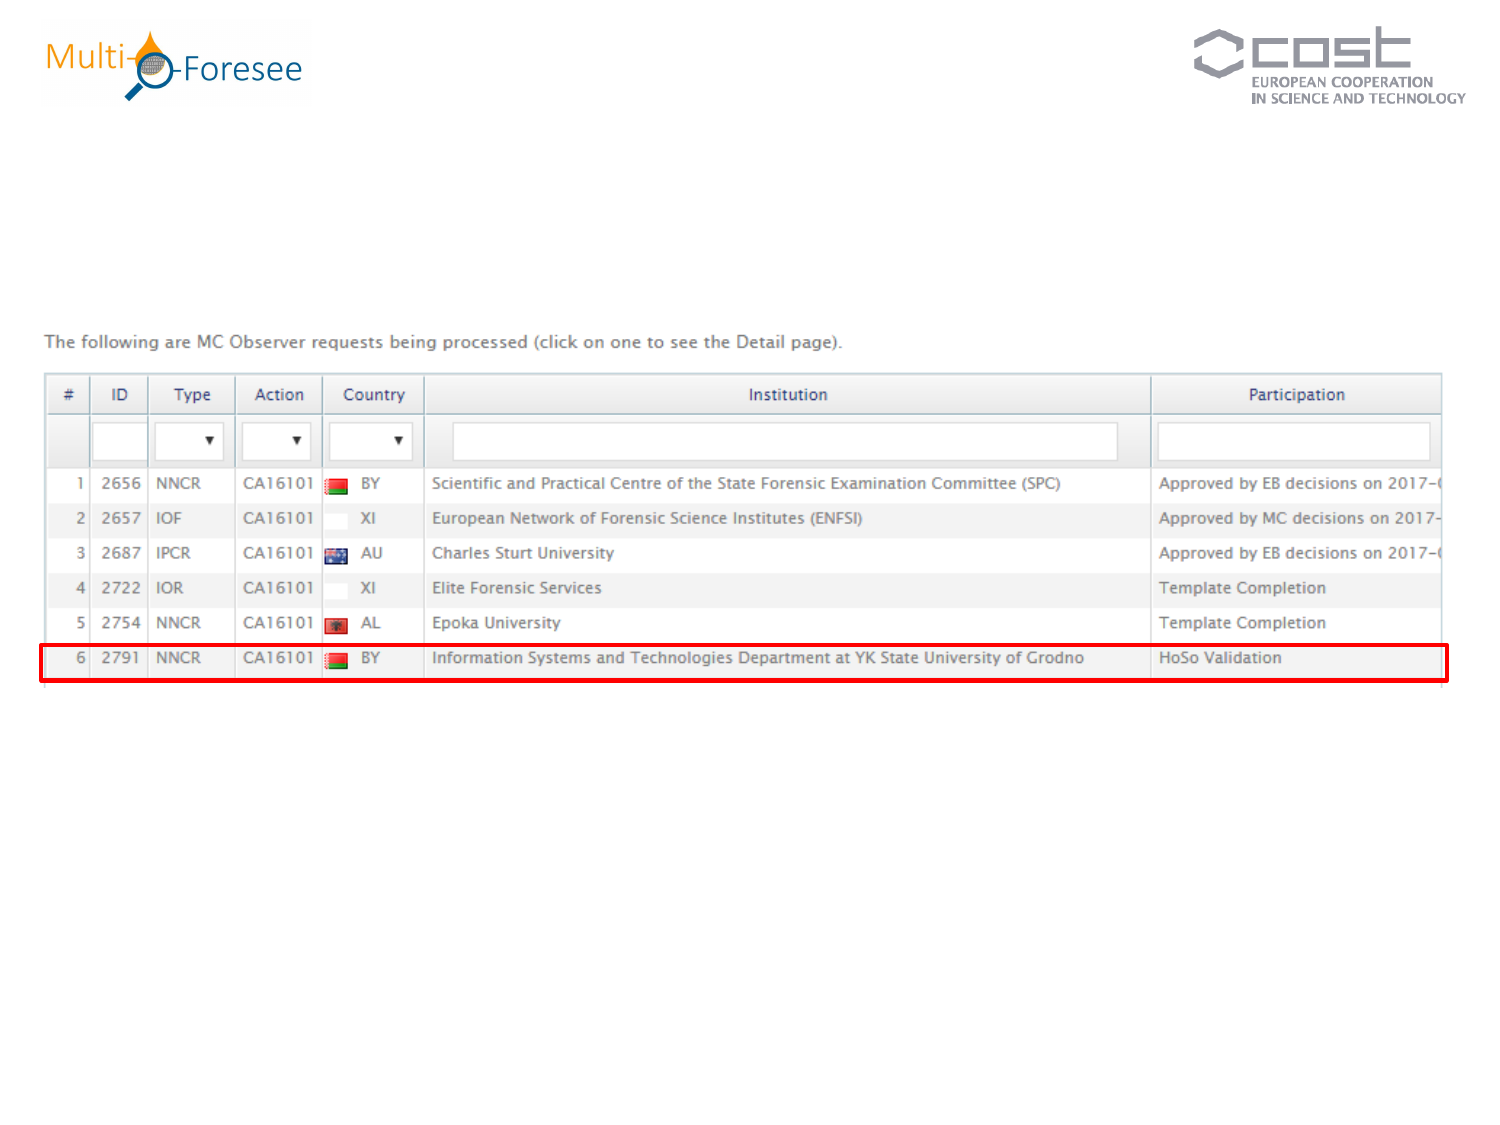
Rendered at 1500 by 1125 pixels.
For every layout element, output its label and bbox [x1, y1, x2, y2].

picture [29, 314, 1458, 689]
picture [1174, 18, 1474, 123]
picture [40, 18, 312, 108]
